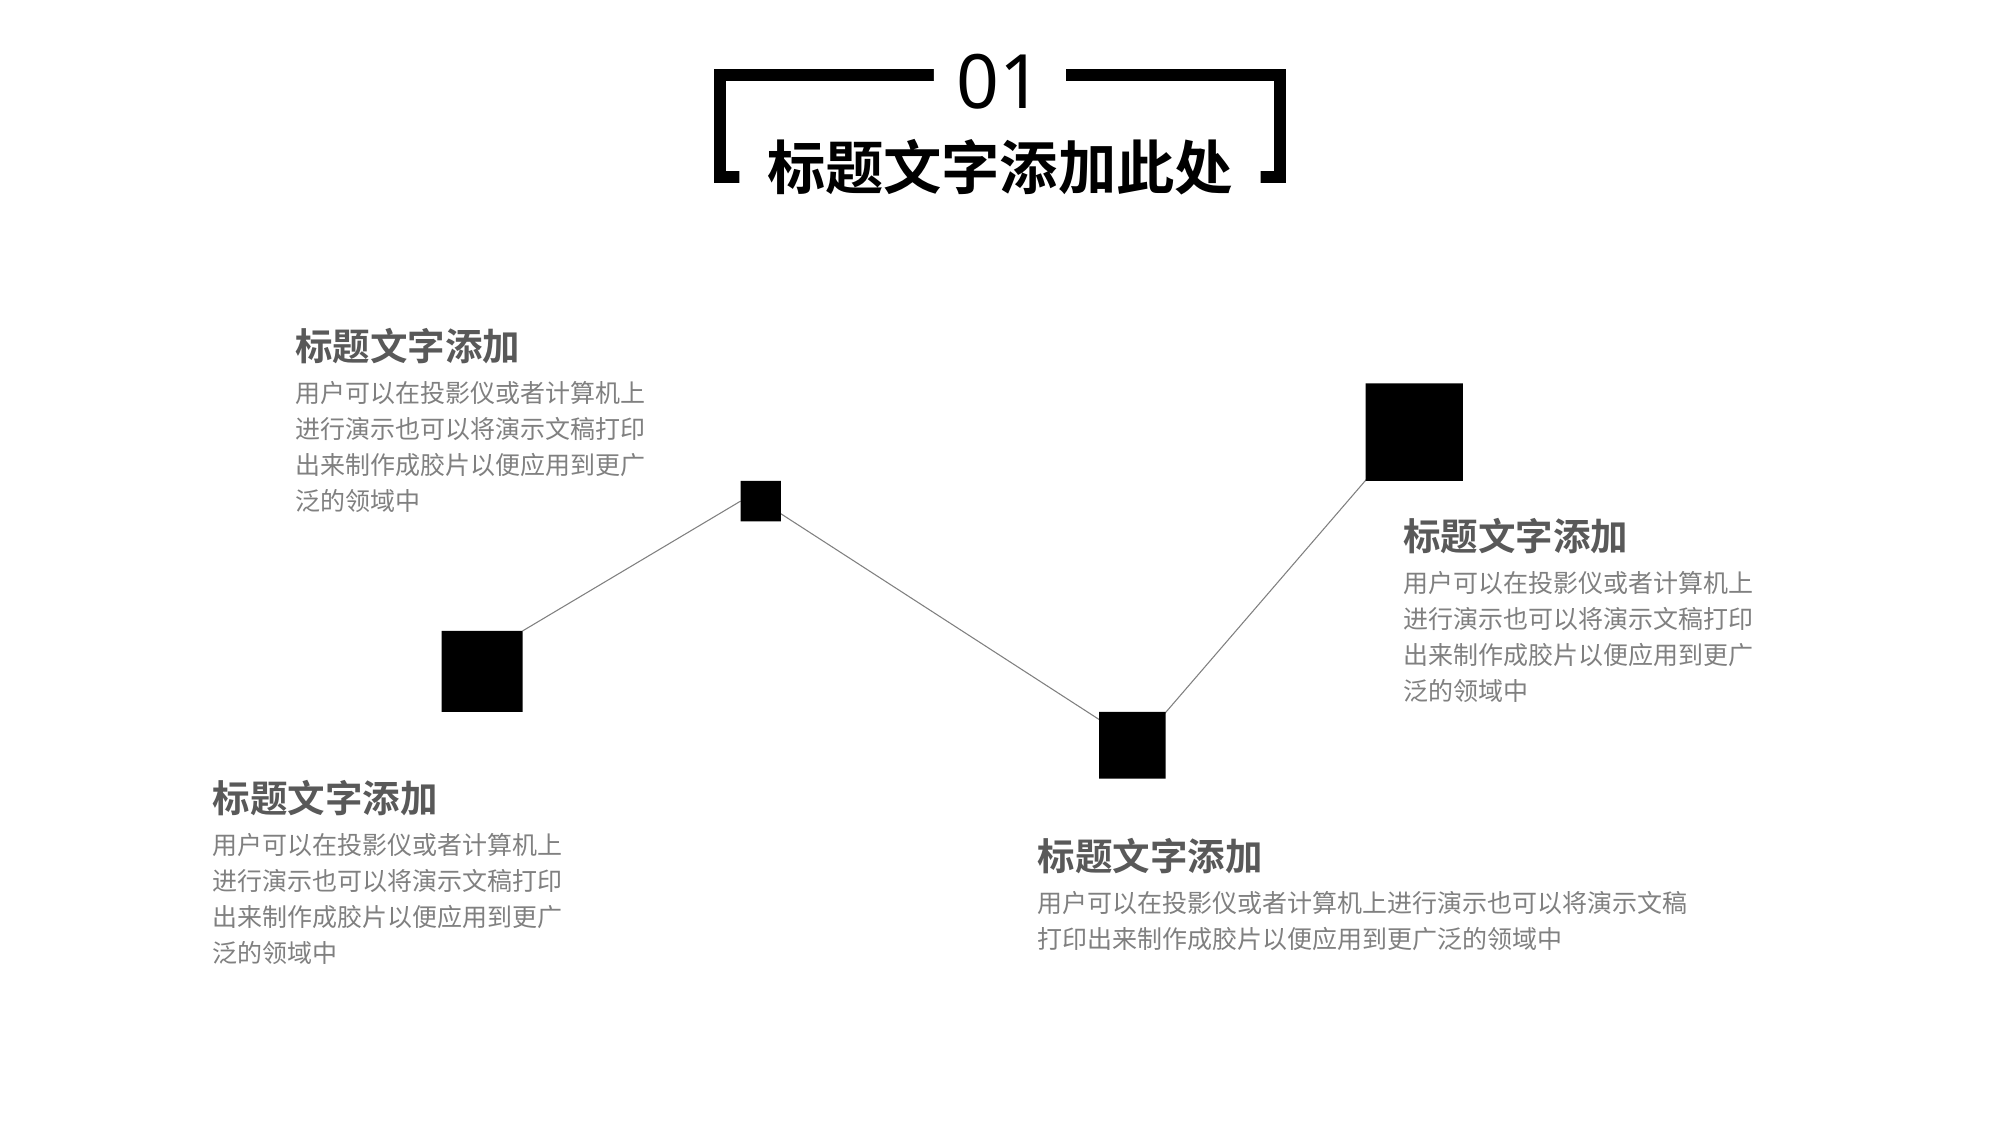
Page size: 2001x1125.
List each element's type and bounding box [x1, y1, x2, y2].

text_box [719, 26, 1280, 210]
text_box [198, 758, 601, 974]
text_box [441, 383, 1464, 779]
text_box [1023, 816, 1709, 962]
text_box [280, 306, 684, 522]
text_box [1388, 496, 1792, 712]
